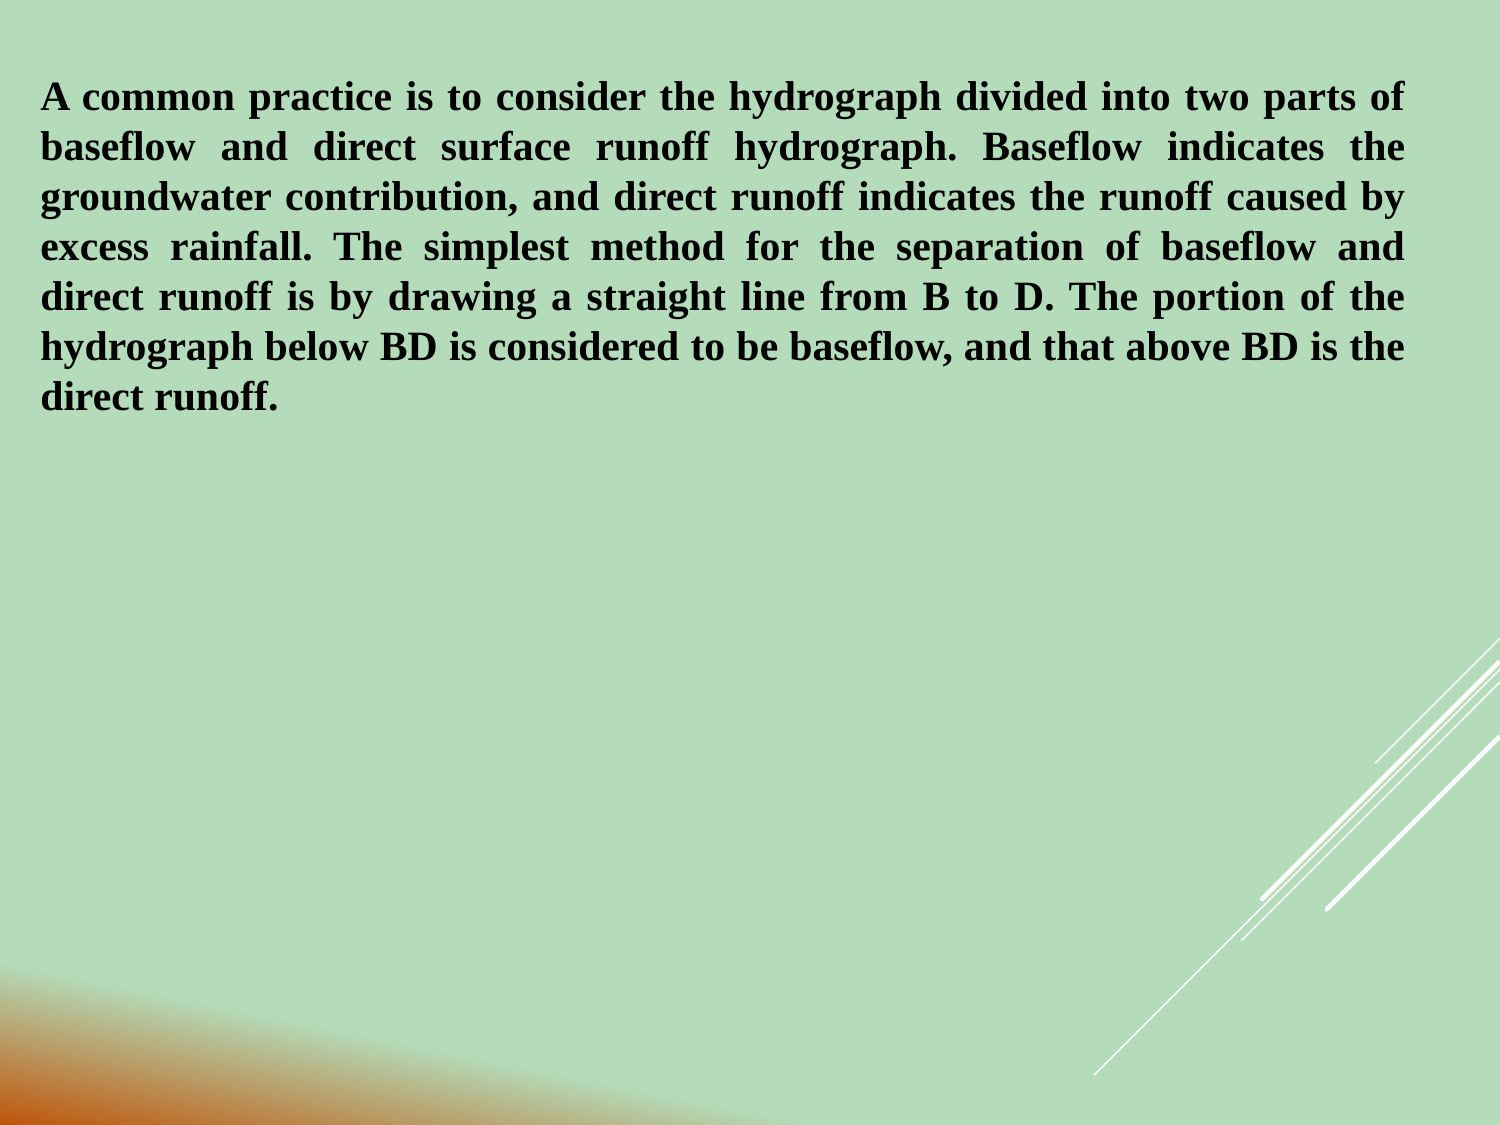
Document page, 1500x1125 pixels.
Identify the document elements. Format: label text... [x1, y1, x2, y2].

text_box A common practice is to consider the hydrograph divided into two parts of baseflow and direct surface runoff hydrograph. Baseflow indicates the groundwater contribution, and direct runoff indicates the runoff caused by excess rainfall. The simplest method for the separation of baseflow and direct runoff is by drawing a straight line from B to D. The portion of the hydrograph below BD is considered to be baseflow, and that above BD is the direct runoff. [25, 61, 1421, 427]
